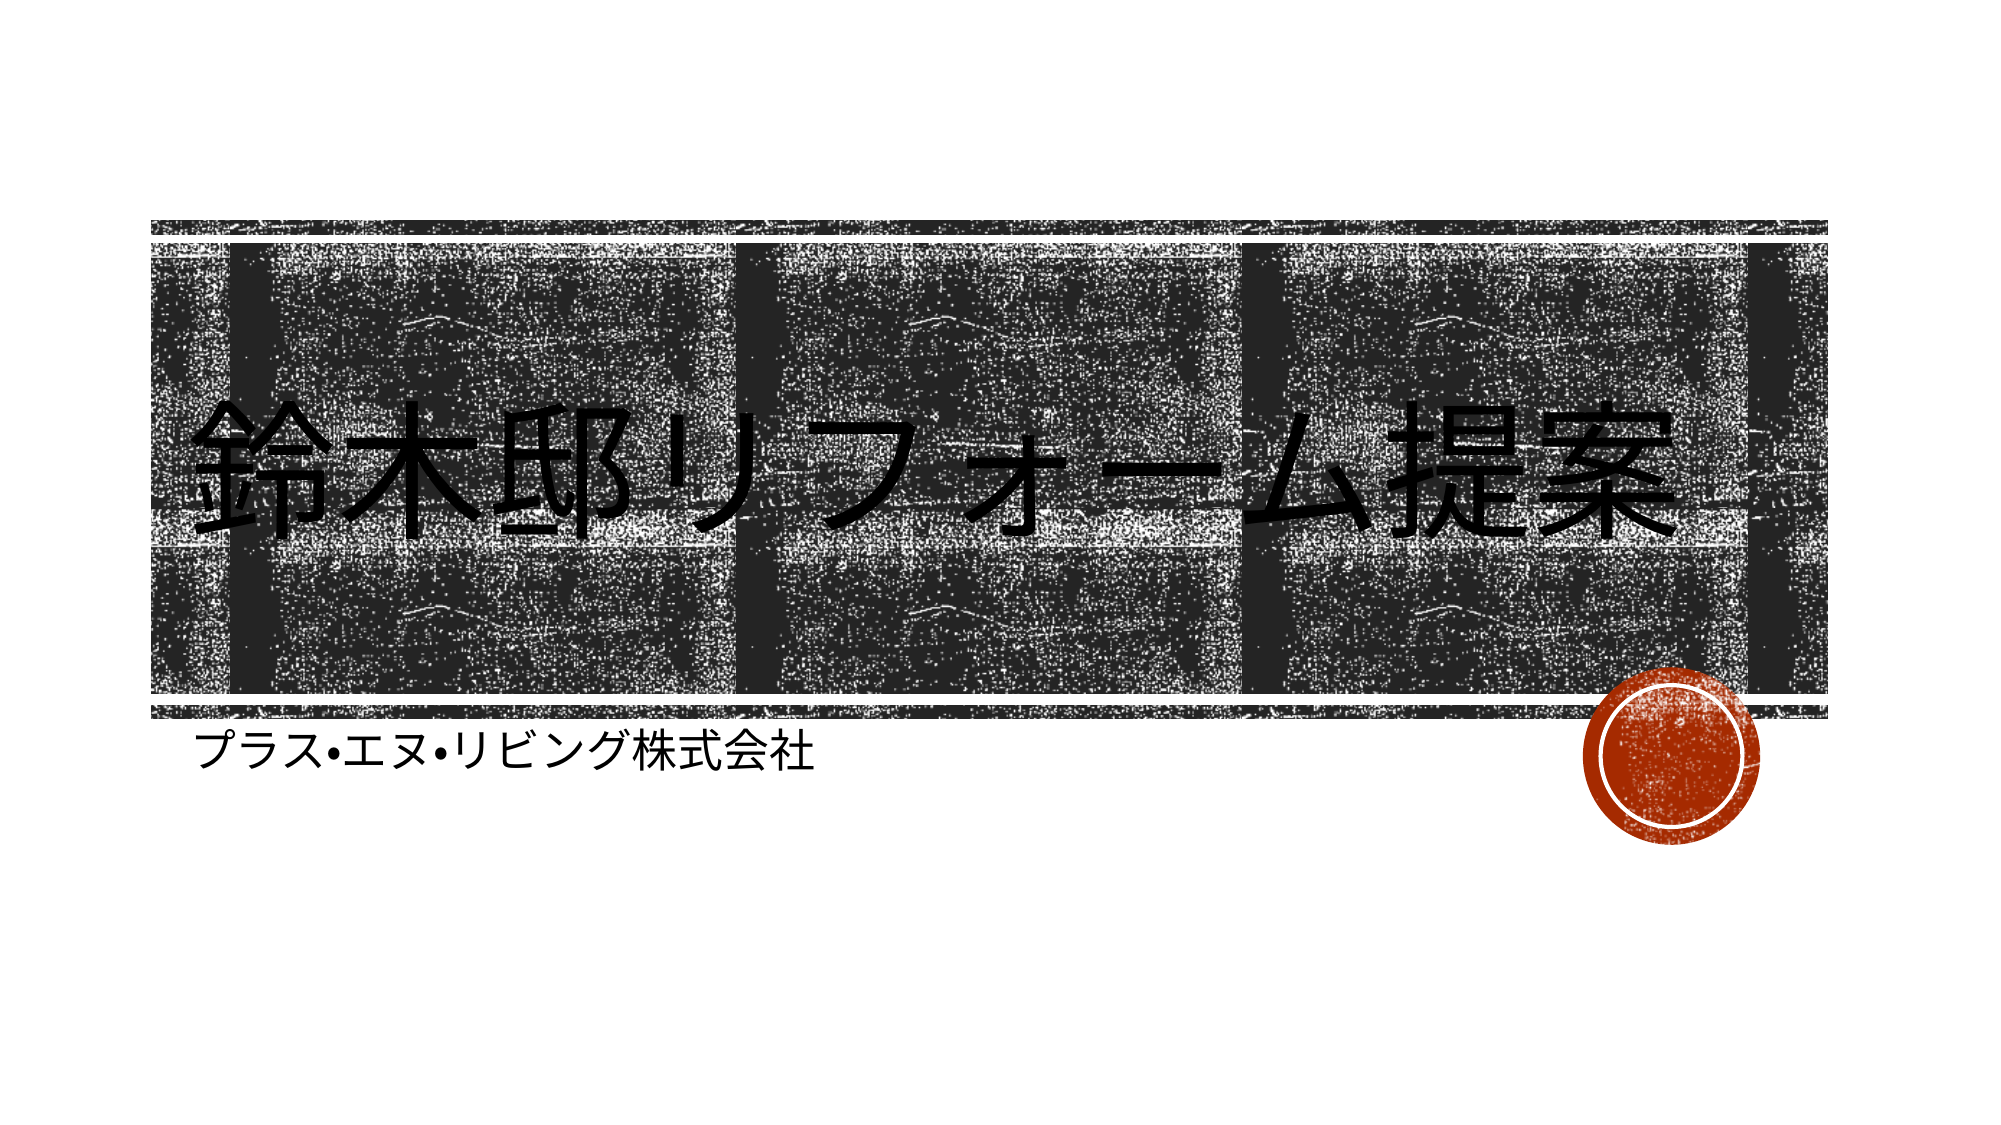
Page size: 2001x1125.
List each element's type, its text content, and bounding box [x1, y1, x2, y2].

subtitle プラス・エヌ・リビング株式会社 [175, 720, 1470, 896]
title 鈴木邸リフォーム提案 [172, 234, 1808, 733]
